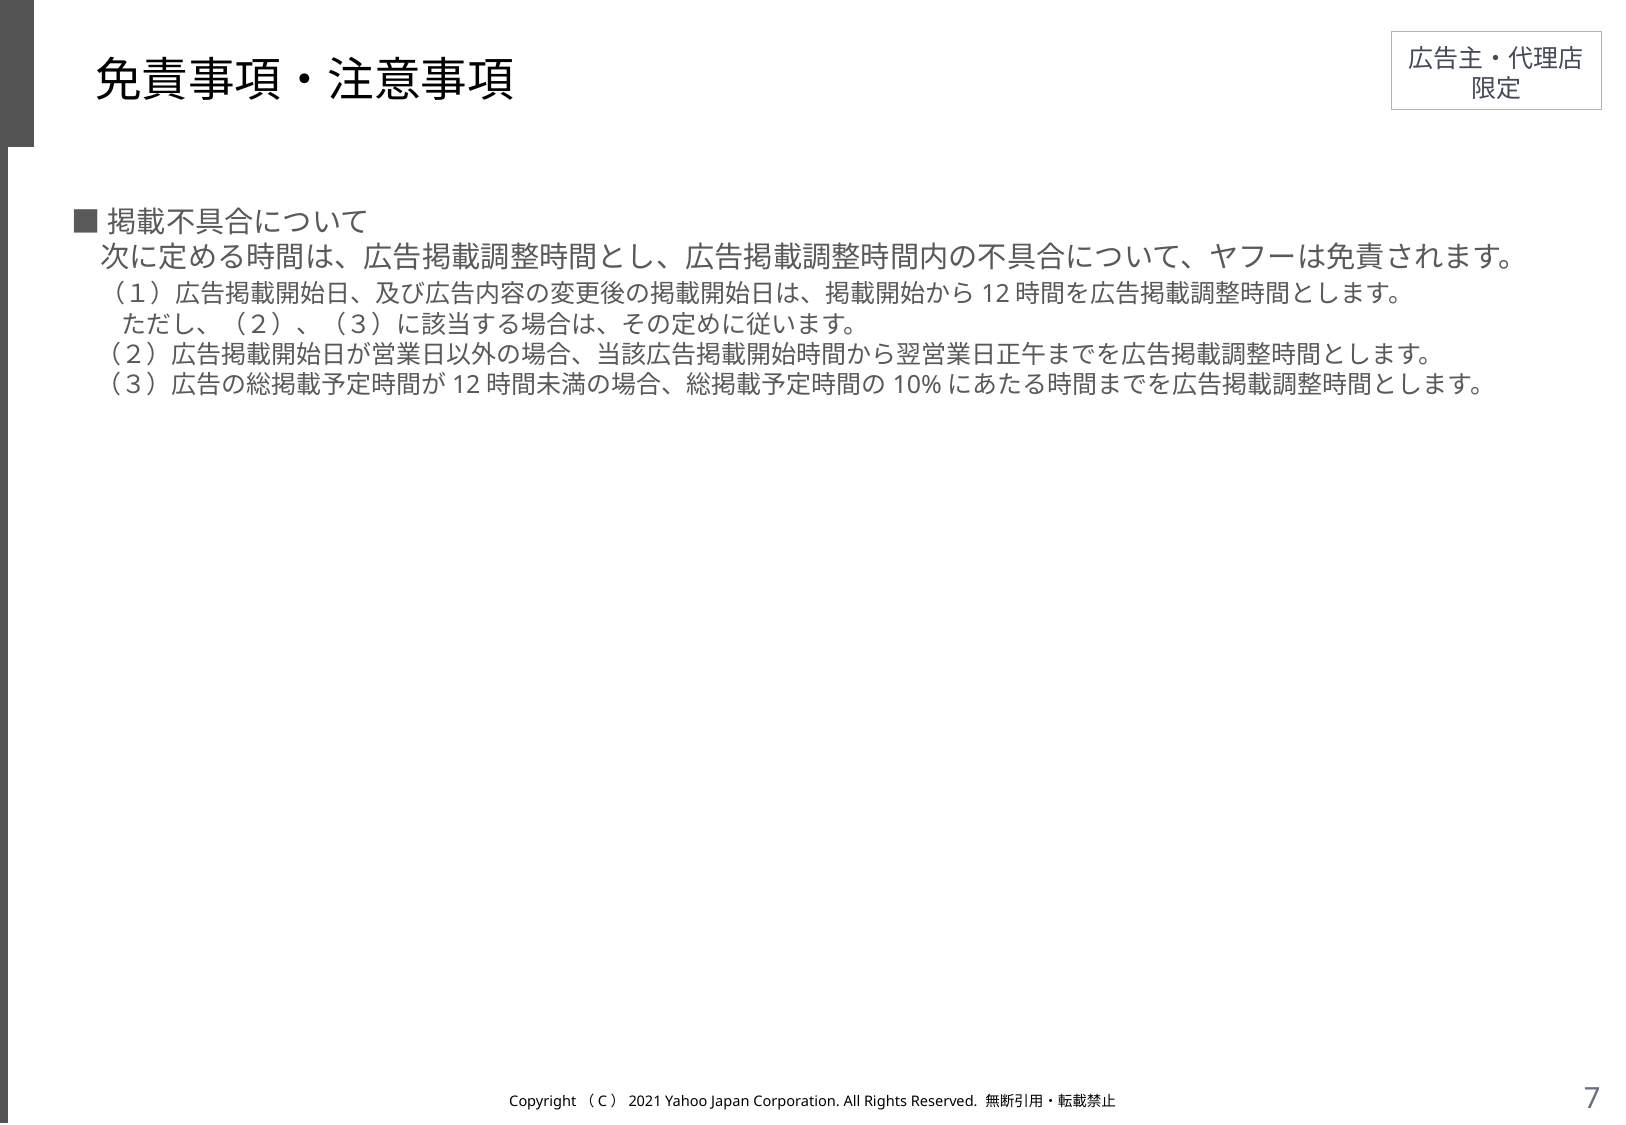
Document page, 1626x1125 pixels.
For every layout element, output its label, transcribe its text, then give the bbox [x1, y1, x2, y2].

footer Copyright（C）2021 Yahoo Japan Corporation. All Rights Reserved. 無断引用・転載禁止 [458, 1070, 1167, 1125]
title 免責事項・注意事項 [80, 42, 1392, 114]
text_box ■掲載不具合について 次に定める時間は、広告掲載調整時間とし、広告掲載調整時間内の不具合について、ヤフーは免責されます。 （１）広告掲載開始日、及び広告内容の変更後の掲載開始日は、掲載開始から12時間を広告掲載調整時間とします。 ただし、（２）、（３）に該当する場合は、その定めに従います。 （２）広告掲載開始日が営業日以外の場合、当該広告掲載開始時間から翌営業日正午までを広告掲載調整時間とします。 （３）広告の総掲載予定時間が12時間未満の場合、総掲載予定時間の10%にあたる時間までを広告掲載調整時間とします。 [56, 196, 1585, 551]
